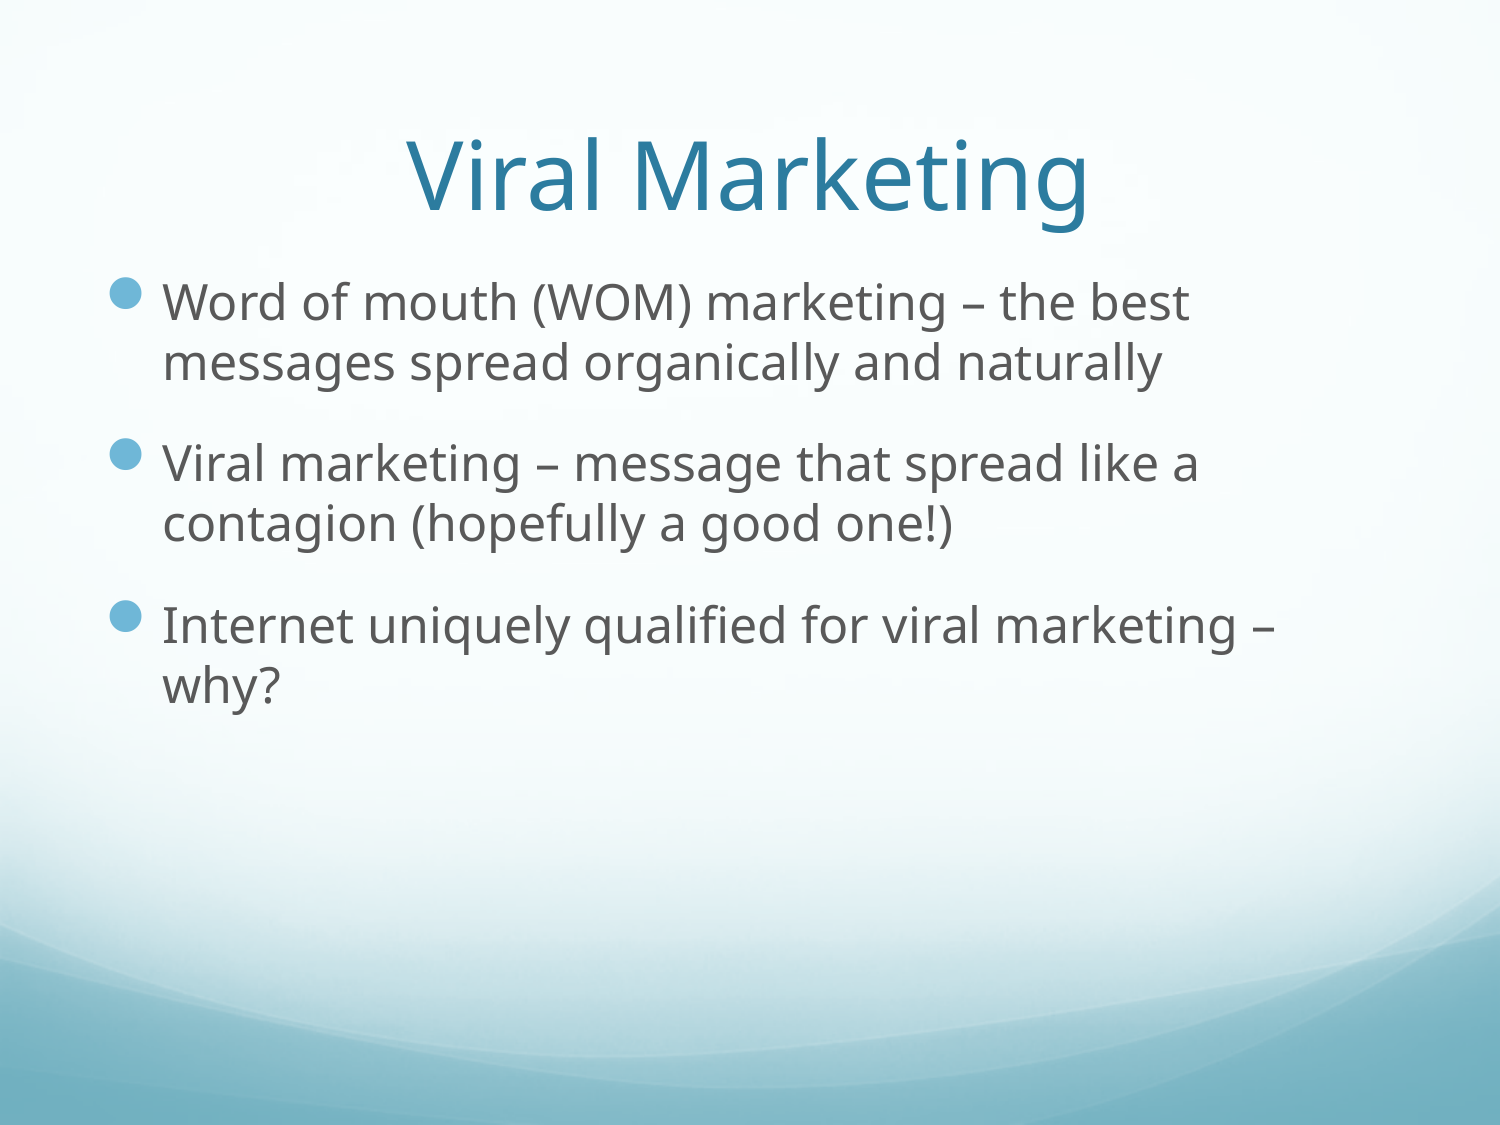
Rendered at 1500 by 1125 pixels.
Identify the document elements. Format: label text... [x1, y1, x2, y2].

title Viral Marketing [90, 17, 1410, 237]
list Word of mouth (WOM) marketing – the best messages spread organically and naturally Viral marketing – message that spread like a contagion (hopefully a good one!) Internet uniquely qualified for viral marketing – why? [90, 262, 1410, 975]
